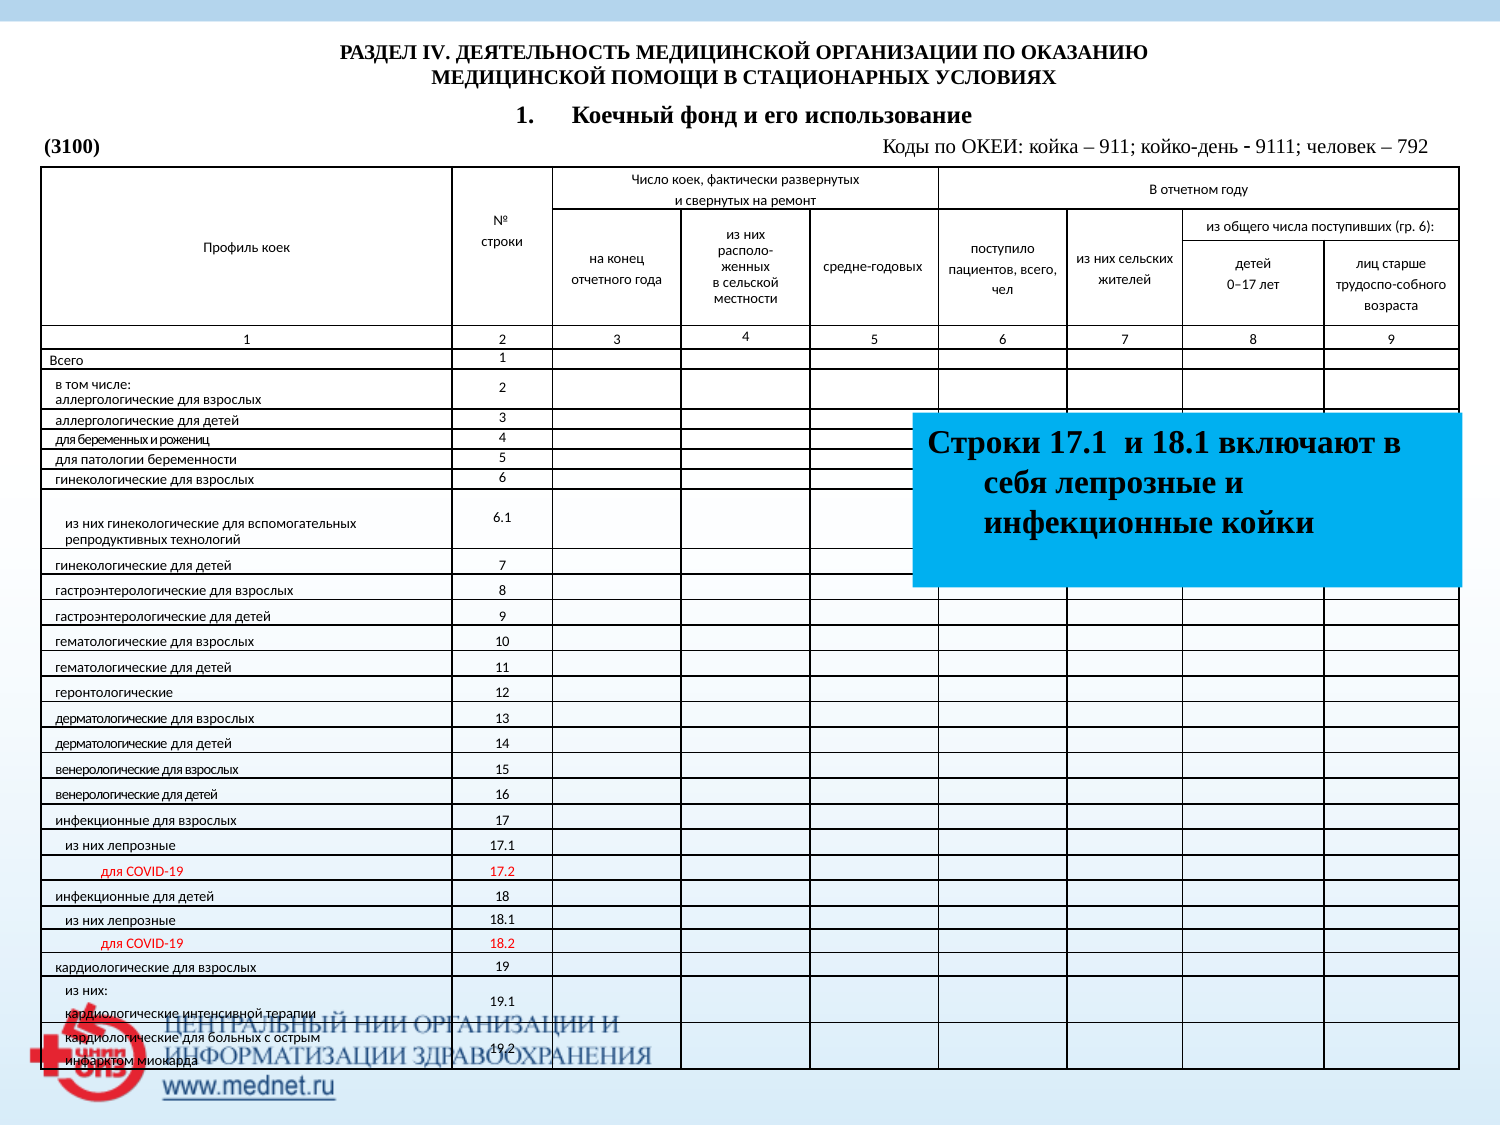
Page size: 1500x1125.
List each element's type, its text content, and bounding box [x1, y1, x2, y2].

table_cell 11 [453, 651, 552, 675]
table_cell [682, 830, 809, 854]
table_cell [553, 930, 680, 952]
table_cell гастроэнтерологические для взрослых [42, 575, 451, 599]
table_cell [811, 575, 938, 599]
table_cell [811, 953, 938, 975]
table_cell [811, 702, 938, 726]
table_cell [1068, 830, 1182, 854]
table_cell [939, 350, 1066, 368]
table_cell 7 [453, 549, 552, 573]
table_header № строки [453, 168, 552, 325]
table_cell [553, 575, 680, 599]
table_cell 17.2 [453, 856, 552, 879]
table_cell 15 [453, 753, 552, 777]
table_cell [1068, 856, 1182, 879]
table_cell [1068, 588, 1182, 599]
table_cell [553, 549, 680, 573]
table_cell [811, 677, 938, 701]
table_cell из них сельских жителей [1068, 210, 1182, 325]
table_cell 1 [453, 350, 552, 368]
table_cell лиц старше трудоспо-собного возраста [1325, 241, 1458, 325]
table_cell [811, 830, 938, 854]
table_cell [811, 626, 938, 650]
table_cell [1068, 753, 1182, 777]
table_cell [811, 930, 938, 952]
table_cell [939, 588, 1066, 599]
table_cell [939, 677, 1066, 701]
table_cell [811, 410, 938, 428]
table_cell [682, 651, 809, 675]
table_cell [811, 370, 938, 408]
table_cell [1068, 370, 1182, 408]
table_cell 16 [453, 779, 552, 803]
table_cell [939, 953, 1066, 975]
table_cell 5 [453, 450, 552, 468]
table_cell 19.1 [453, 977, 552, 1022]
table_cell [939, 651, 1066, 675]
table_header Число коек, фактически развернутых и свернутых на ремонт [553, 168, 938, 208]
table_cell [1183, 805, 1323, 828]
table_cell [553, 977, 680, 1022]
table_cell [682, 805, 809, 828]
table_cell для COVID-19 [42, 930, 451, 952]
table_cell [1068, 953, 1182, 975]
table_cell [1183, 881, 1323, 905]
table_cell 3 [553, 326, 680, 348]
table_cell [1183, 677, 1323, 701]
table_cell [1183, 728, 1323, 752]
table_cell [682, 370, 809, 408]
table_cell на конец отчетного года [553, 210, 680, 325]
table_cell [811, 651, 938, 675]
table_cell [682, 626, 809, 650]
table_cell [1183, 350, 1323, 368]
table_cell [1068, 805, 1182, 828]
table_cell [1183, 626, 1323, 650]
table_cell из общего числа поступивших (гр. 6): [1183, 210, 1458, 240]
table_cell [682, 350, 809, 368]
table_cell 8 [1183, 326, 1323, 348]
table_cell [1183, 600, 1323, 624]
table_cell аллергологические для детей [42, 410, 451, 428]
table_cell [1183, 977, 1323, 1022]
table_cell [1068, 350, 1182, 368]
table_cell 8 [453, 575, 552, 599]
table_cell [682, 907, 809, 928]
table_cell [811, 977, 938, 1022]
table_cell венерологические для детей [42, 779, 451, 803]
table_cell [1068, 651, 1182, 675]
table_cell [682, 490, 809, 548]
table_cell [553, 830, 680, 854]
table_cell [553, 779, 680, 803]
table_cell гинекологические для взрослых [42, 470, 451, 488]
table_cell [682, 728, 809, 752]
table_cell дерматологические для детей [42, 728, 451, 752]
table_cell венерологические для взрослых [42, 753, 451, 777]
table_cell [1068, 779, 1182, 803]
table_cell [939, 370, 1066, 408]
table_cell [1325, 350, 1458, 368]
table_cell 13 [453, 702, 552, 726]
table_cell [553, 728, 680, 752]
table_cell [811, 490, 912, 548]
table_cell [1325, 930, 1458, 952]
table_cell [939, 702, 1066, 726]
table_cell детей 0–17 лет [1183, 241, 1323, 325]
table_cell гематологические для детей [42, 651, 451, 675]
table_cell [682, 779, 809, 803]
table_cell [1183, 753, 1323, 777]
table_cell [1325, 953, 1458, 975]
table_cell инфекционные для взрослых [42, 805, 451, 828]
table_cell [1068, 600, 1182, 624]
table_cell [553, 600, 680, 624]
table_cell [1183, 588, 1323, 599]
table_cell [939, 977, 1066, 1022]
table_cell [682, 430, 809, 448]
table_cell [1068, 728, 1182, 752]
table_cell [811, 728, 938, 752]
table_cell [939, 856, 1066, 879]
table_cell 17 [453, 805, 552, 828]
table_cell [1325, 677, 1458, 701]
table_cell [553, 450, 680, 468]
table_header Профиль коек [42, 168, 451, 325]
table_cell [1183, 702, 1323, 726]
table_cell [1183, 830, 1323, 854]
table_cell [553, 430, 680, 448]
table_cell [1325, 779, 1458, 803]
table_cell [1325, 753, 1458, 777]
table_cell [811, 430, 912, 448]
table_cell кардиологические для больных с острым инфарктом миокарда [42, 1023, 451, 1068]
table_cell [553, 626, 680, 650]
table_cell [553, 490, 680, 548]
table_cell [939, 753, 1066, 777]
table_cell [1325, 805, 1458, 828]
table_cell [682, 1023, 809, 1068]
table_cell [1068, 977, 1182, 1022]
table_cell 1 [42, 326, 451, 348]
table_cell 19.2 [453, 1023, 552, 1068]
table_cell для COVID-19 [42, 856, 451, 879]
table_cell из них располо- женных в сельской местности [682, 210, 809, 325]
table_cell [1068, 930, 1182, 952]
table_cell [939, 805, 1066, 828]
table_cell [939, 1023, 1066, 1068]
table_cell [1183, 370, 1323, 408]
table_cell [682, 677, 809, 701]
table_cell [1325, 830, 1458, 854]
table_cell [553, 856, 680, 879]
table_cell [939, 930, 1066, 952]
table_cell 14 [453, 728, 552, 752]
table_cell 17.1 [453, 830, 552, 854]
table_cell 10 [453, 626, 552, 650]
table_cell 6 [939, 326, 1066, 348]
table_cell [1183, 651, 1323, 675]
table_cell 12 [453, 677, 552, 701]
table_cell [1325, 856, 1458, 879]
table_cell [553, 470, 680, 488]
table_cell [811, 881, 938, 905]
table_cell [939, 881, 1066, 905]
table_cell [682, 977, 809, 1022]
table_cell [1325, 907, 1458, 928]
table_cell [811, 450, 912, 468]
table_cell дерматологические для взрослых [42, 702, 451, 726]
table_cell [939, 728, 1066, 752]
table_cell [682, 450, 809, 468]
table_cell [811, 907, 938, 928]
table_cell [1183, 930, 1323, 952]
table_cell 4 [453, 430, 552, 448]
table_cell геронтологические [42, 677, 451, 701]
text_box Строки 17.1 и 18.1 включают в себя лепрозные и инфекционные койки [912, 412, 1463, 588]
table_cell [1325, 588, 1458, 599]
table_cell 3 [453, 410, 552, 428]
table_cell [939, 907, 1066, 928]
table_cell [811, 600, 938, 624]
table_cell [682, 470, 809, 488]
table_cell 4 [682, 326, 809, 348]
table_cell [553, 651, 680, 675]
table_cell 6.1 [453, 490, 552, 548]
table_cell из них лепрозные [42, 830, 451, 854]
table_cell [682, 953, 809, 975]
table_cell [1325, 702, 1458, 726]
table_cell [1183, 953, 1323, 975]
table_cell 18.1 [453, 907, 552, 928]
table_cell [682, 856, 809, 879]
table_cell [1183, 779, 1323, 803]
table_cell гастроэнтерологические для детей [42, 600, 451, 624]
table_cell [682, 881, 809, 905]
table_cell [553, 702, 680, 726]
table_cell [553, 907, 680, 928]
table_cell поступило пациентов, всего, чел [939, 210, 1066, 325]
table_cell средне-годовых [811, 210, 938, 325]
table_cell гинекологические для детей [42, 549, 451, 573]
table_cell [811, 753, 938, 777]
table_cell 18 [453, 881, 552, 905]
table_cell [811, 350, 938, 368]
table_header В отчетном году [939, 168, 1458, 208]
table_cell [1325, 881, 1458, 905]
table_cell [1183, 1023, 1323, 1068]
table_cell 2 [453, 370, 552, 408]
table_cell [553, 805, 680, 828]
table_cell Всего [42, 350, 451, 368]
table_cell [682, 600, 809, 624]
table_cell 19 [453, 953, 552, 975]
table_cell 2 [453, 326, 552, 348]
table_cell из них гинекологические для вспомогательных репродуктивных технологий [42, 490, 451, 548]
text_box РАЗДЕЛ IV. ДЕЯТЕЛЬНОСТЬ МЕДИЦИНСКОЙ ОРГАНИЗАЦИИ ПО ОКАЗАНИЮ МЕДИЦИНСКОЙ ПОМОЩИ В СТАЦИОНАРНЫХ УСЛОВИЯХ Коечный фонд и его использование (3100) Коды по ОКЕИ: койка – 911; койко-день  9111; человек – 792 [29, 30, 1459, 166]
picture [0, 0, 1500, 1125]
table_cell 9 [453, 600, 552, 624]
table_cell 5 [811, 326, 938, 348]
table_cell [682, 549, 809, 573]
table_cell [939, 626, 1066, 650]
table_cell [682, 753, 809, 777]
table_cell [1325, 1023, 1458, 1068]
table_cell 18.2 [453, 930, 552, 952]
table_cell в том числе: аллергологические для взрослых [42, 370, 451, 408]
table_cell [682, 575, 809, 599]
table_cell [553, 953, 680, 975]
table_cell [811, 470, 912, 488]
table_cell [553, 410, 680, 428]
table_cell [1325, 370, 1458, 408]
table_cell [1068, 626, 1182, 650]
table_cell [682, 930, 809, 952]
table_cell [553, 1023, 680, 1068]
table_cell [1325, 977, 1458, 1022]
table_cell [811, 549, 912, 573]
table_cell инфекционные для детей [42, 881, 451, 905]
table_cell [1068, 677, 1182, 701]
table_cell из них: кардиологические интенсивной терапии [42, 977, 451, 1022]
table_cell кардиологические для взрослых [42, 953, 451, 975]
table_cell [939, 600, 1066, 624]
table_cell [811, 1023, 938, 1068]
table_cell для беременных и рожениц [42, 430, 451, 448]
table_cell из них лепрозные [42, 907, 451, 928]
table_cell [682, 702, 809, 726]
table_cell [1068, 907, 1182, 928]
table_cell [811, 805, 938, 828]
table_cell [811, 856, 938, 879]
table_cell [553, 753, 680, 777]
table_cell [682, 410, 809, 428]
table_cell [553, 881, 680, 905]
table_cell 9 [1325, 326, 1458, 348]
table_cell [1068, 1023, 1182, 1068]
table_cell [1068, 702, 1182, 726]
table_cell [1325, 728, 1458, 752]
table_cell [939, 830, 1066, 854]
table_cell [811, 779, 938, 803]
table_cell 7 [1068, 326, 1182, 348]
table_cell [1183, 907, 1323, 928]
table_cell [1183, 856, 1323, 879]
table_cell для патологии беременности [42, 450, 451, 468]
table_cell [553, 677, 680, 701]
table_cell [1068, 881, 1182, 905]
table_cell 6 [453, 470, 552, 488]
table_cell [1325, 626, 1458, 650]
table_cell [553, 350, 680, 368]
table_cell [1325, 651, 1458, 675]
table_cell [553, 370, 680, 408]
table_cell [1325, 600, 1458, 624]
table_cell гематологические для взрослых [42, 626, 451, 650]
table_cell [939, 779, 1066, 803]
